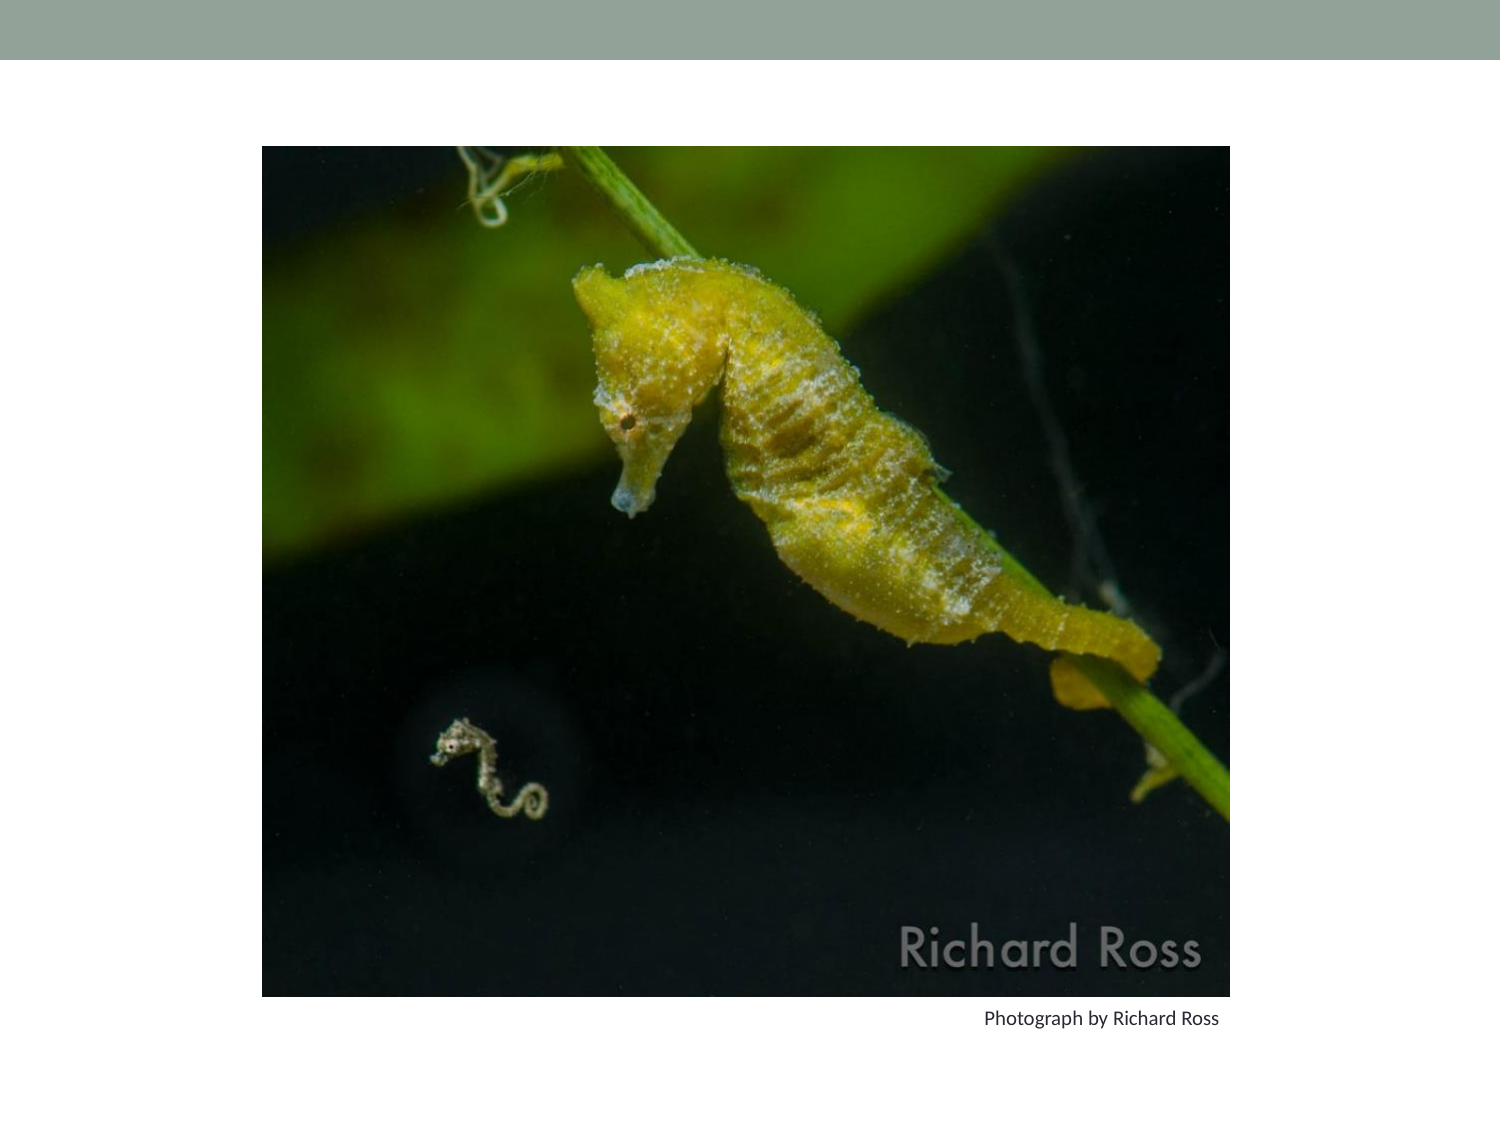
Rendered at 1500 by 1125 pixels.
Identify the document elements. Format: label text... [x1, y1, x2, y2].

picture [262, 146, 1230, 998]
text_box Photograph by Richard Ross [969, 997, 1379, 1037]
